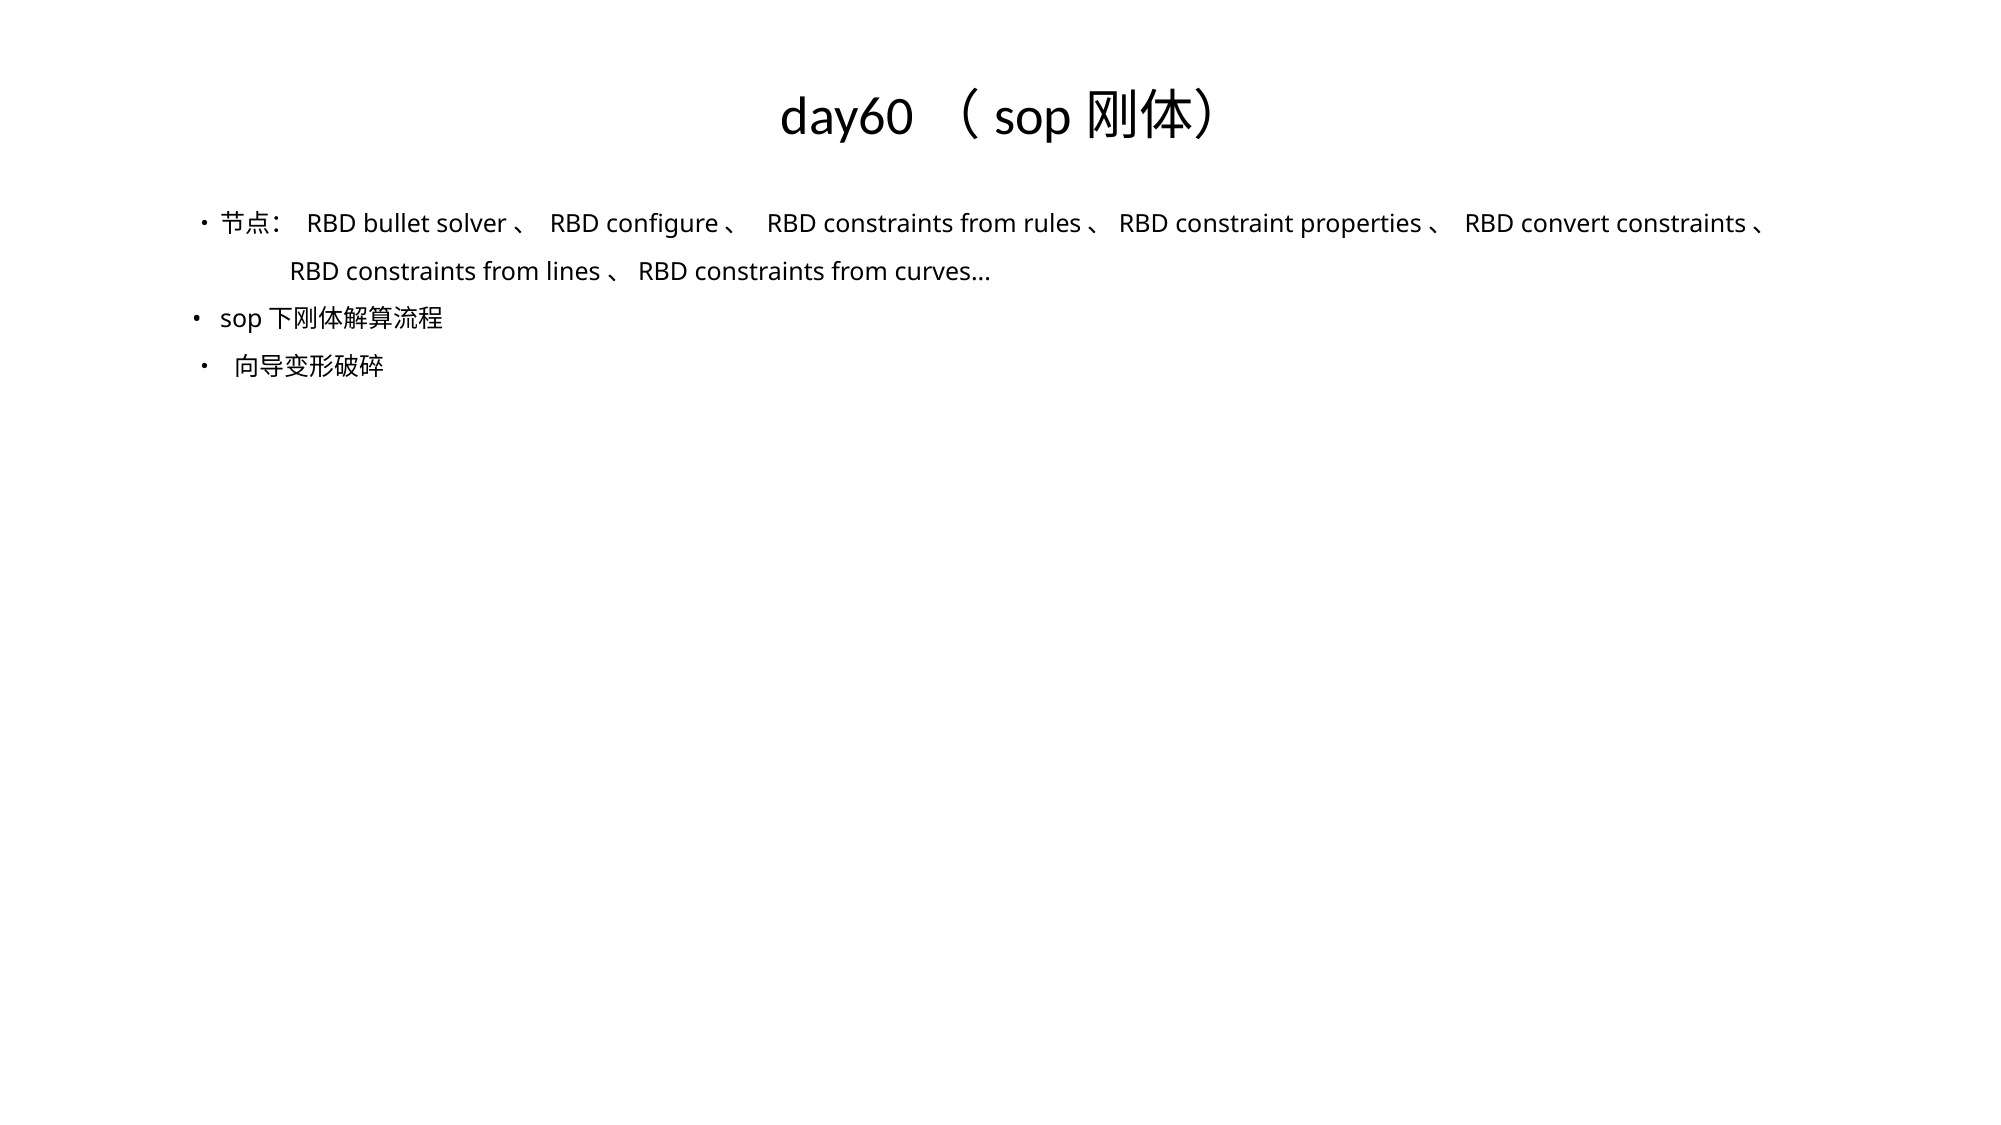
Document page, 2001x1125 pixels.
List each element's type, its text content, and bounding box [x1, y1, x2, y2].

title day60（sop刚体） [543, 41, 1486, 154]
subtitle • 节点： RBD bullet solver、 RBD configure、 RBD constraints from rules、RBD constraint properties、 RBD convert constraints、 RBD constraints from lines、RBD constraints from curves... • sop下刚体解算流程 • 向导变形破碎 [176, 203, 1815, 903]
